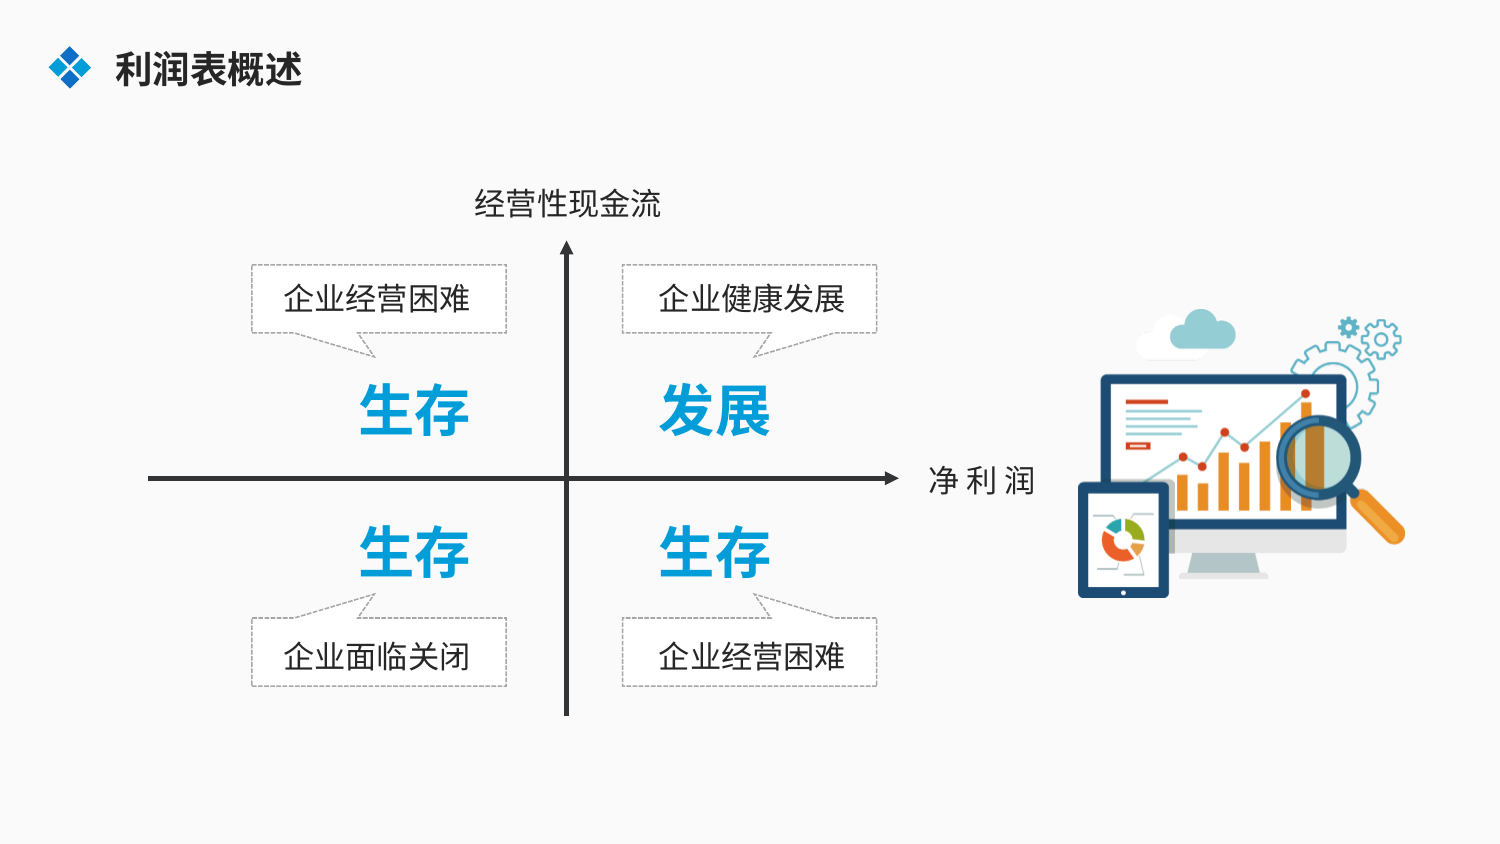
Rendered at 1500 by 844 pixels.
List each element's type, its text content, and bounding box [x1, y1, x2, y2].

text_box 经营性现金流 [455, 176, 682, 229]
text_box 净 利 润 [913, 453, 1069, 506]
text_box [55, 52, 85, 83]
picture [1078, 309, 1405, 598]
text_box 利润表概述 [100, 38, 735, 99]
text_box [148, 240, 899, 717]
